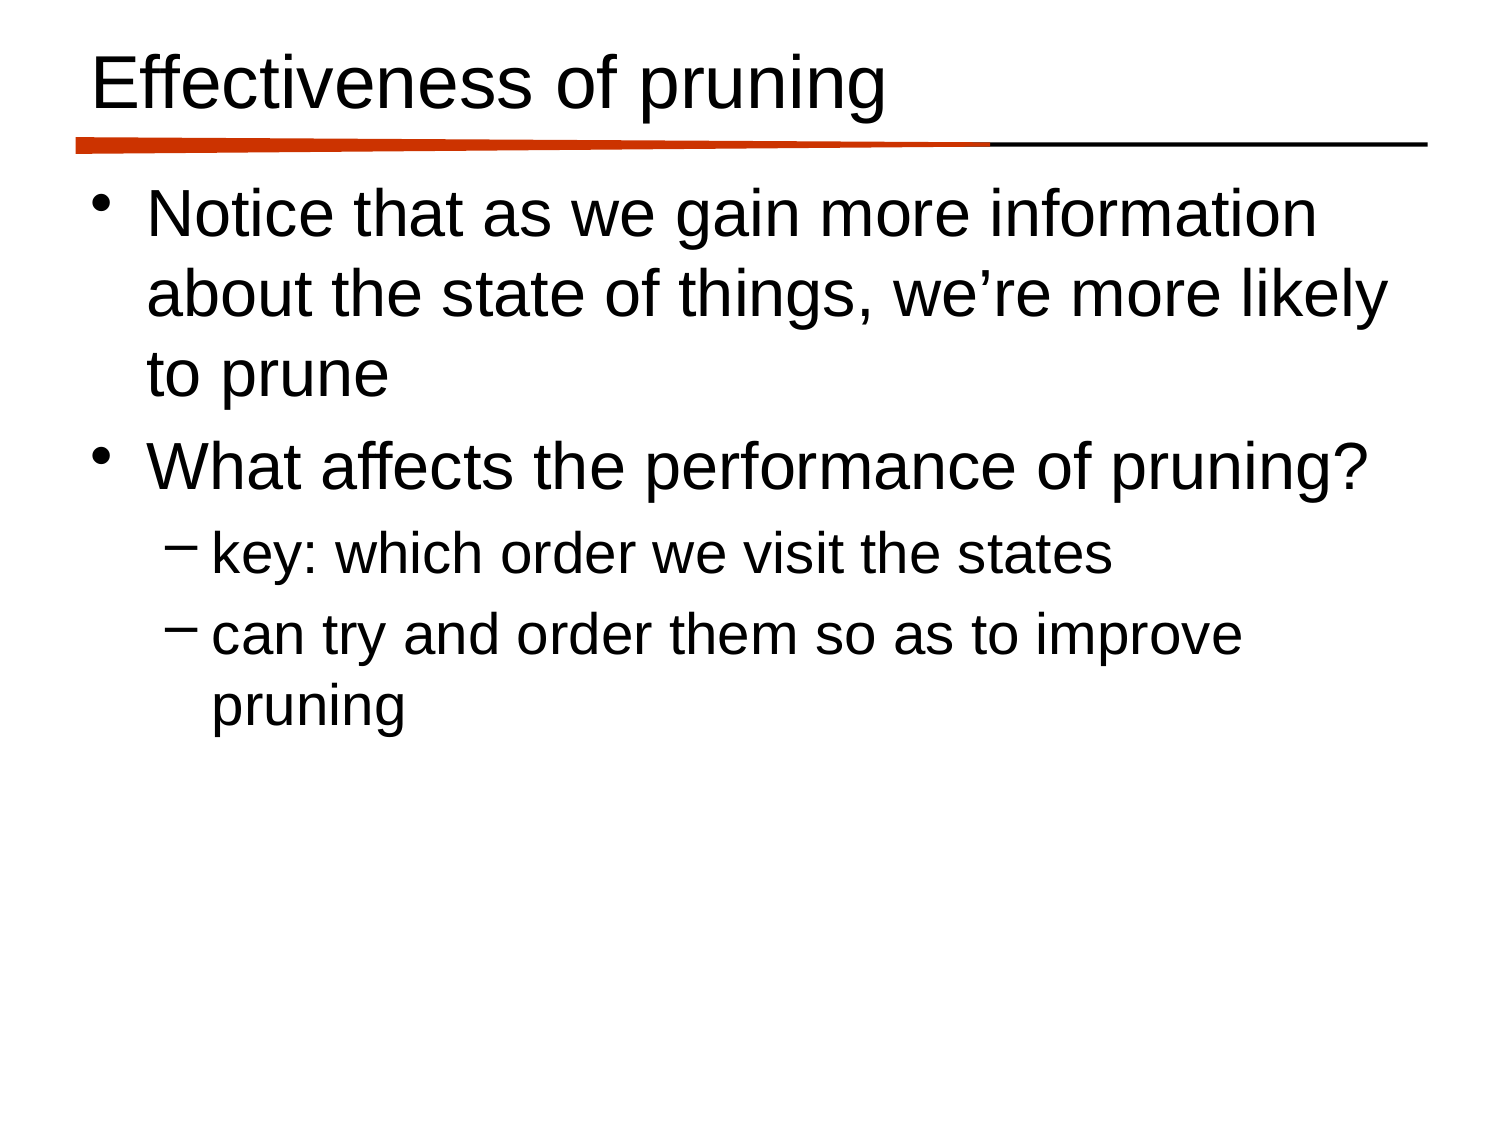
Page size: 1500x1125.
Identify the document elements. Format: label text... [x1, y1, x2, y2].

list Notice that as we gain more information about the state of things, we’re more likely to prune What affects the performance of pruning? key: which order we visit the states can try and order them so as to improve pruning [74, 162, 1426, 1006]
title Effectiveness of pruning [74, 24, 1426, 133]
